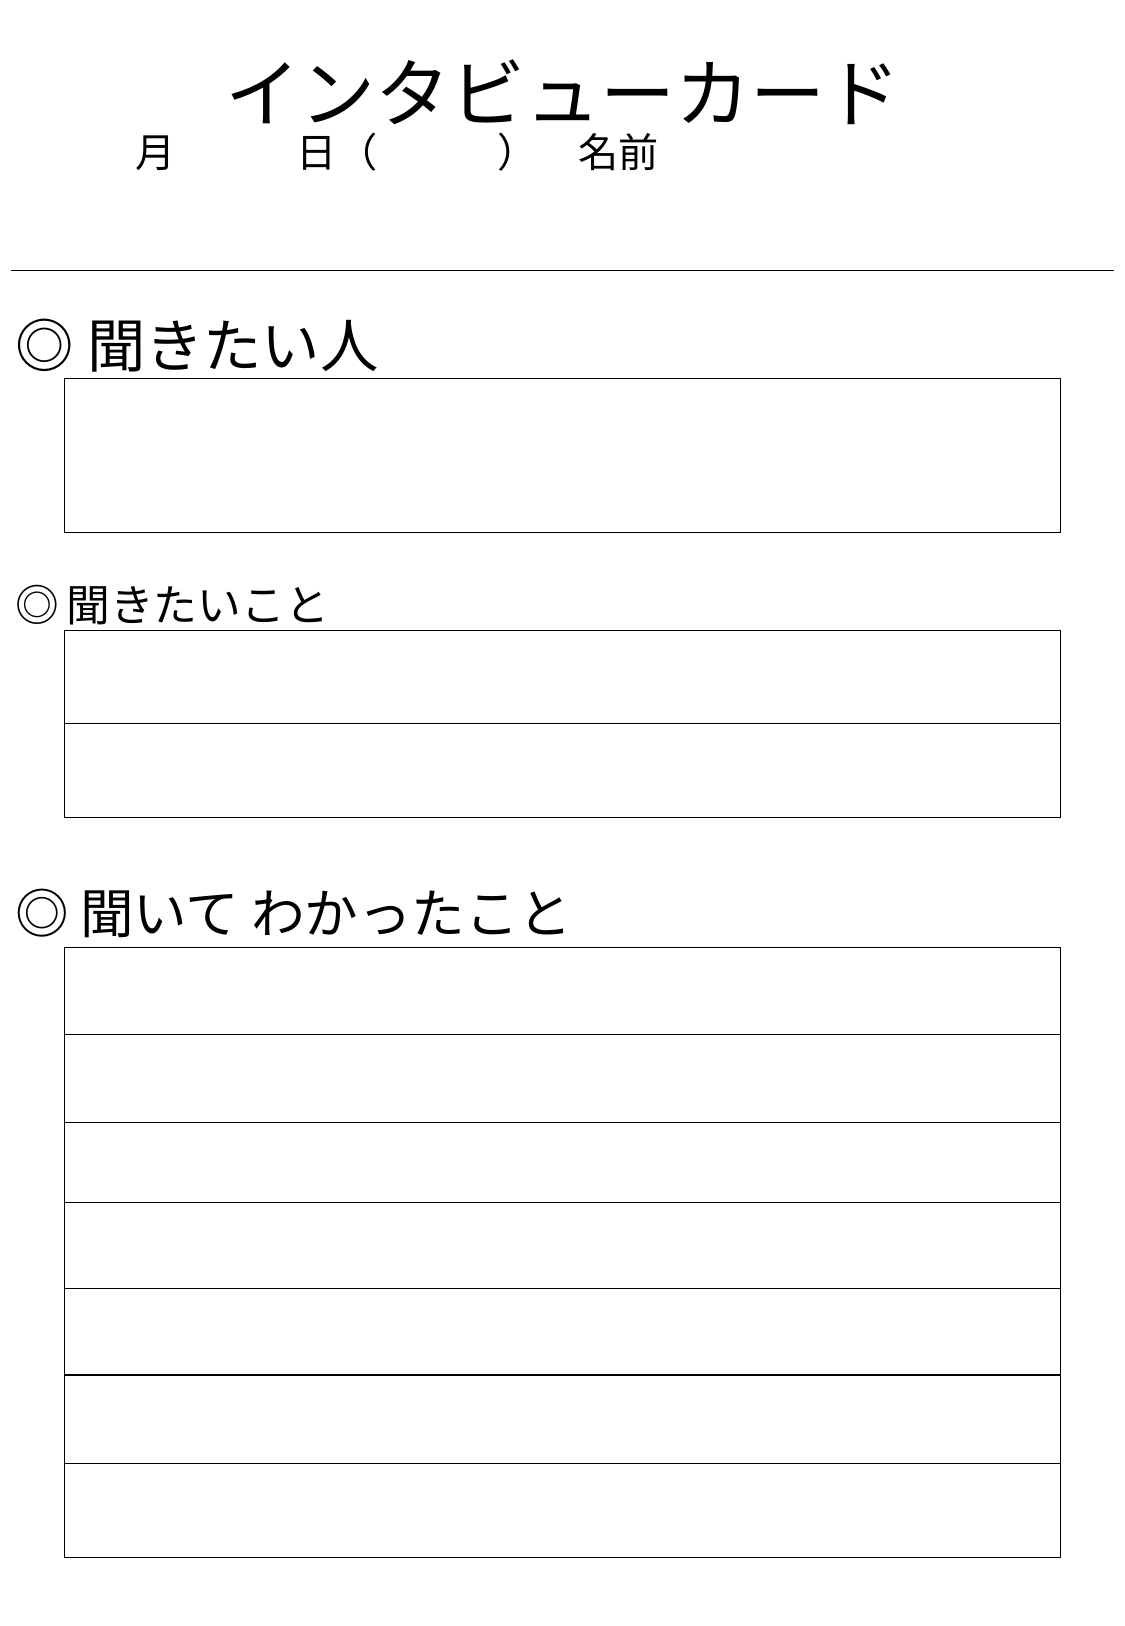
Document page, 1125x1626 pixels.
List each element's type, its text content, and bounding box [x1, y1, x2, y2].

text_box [64, 378, 1061, 533]
title インタビューカード [84, 0, 1041, 125]
text_box [64, 947, 1061, 1034]
text_box [64, 1289, 1061, 1374]
text_box 月 日（ ） 名前 [0, 125, 1125, 271]
text_box [64, 1203, 1061, 1288]
text_box ◎聞きたいこと [0, 552, 403, 639]
text_box [64, 630, 1061, 723]
text_box [64, 1464, 1061, 1558]
text_box [64, 1123, 1061, 1202]
text_box [64, 1376, 1061, 1463]
text_box [64, 1035, 1061, 1122]
text_box ◎聞いて わかったこと [0, 866, 614, 953]
text_box ◎聞きたい人 [0, 301, 403, 388]
text_box [64, 725, 1061, 818]
